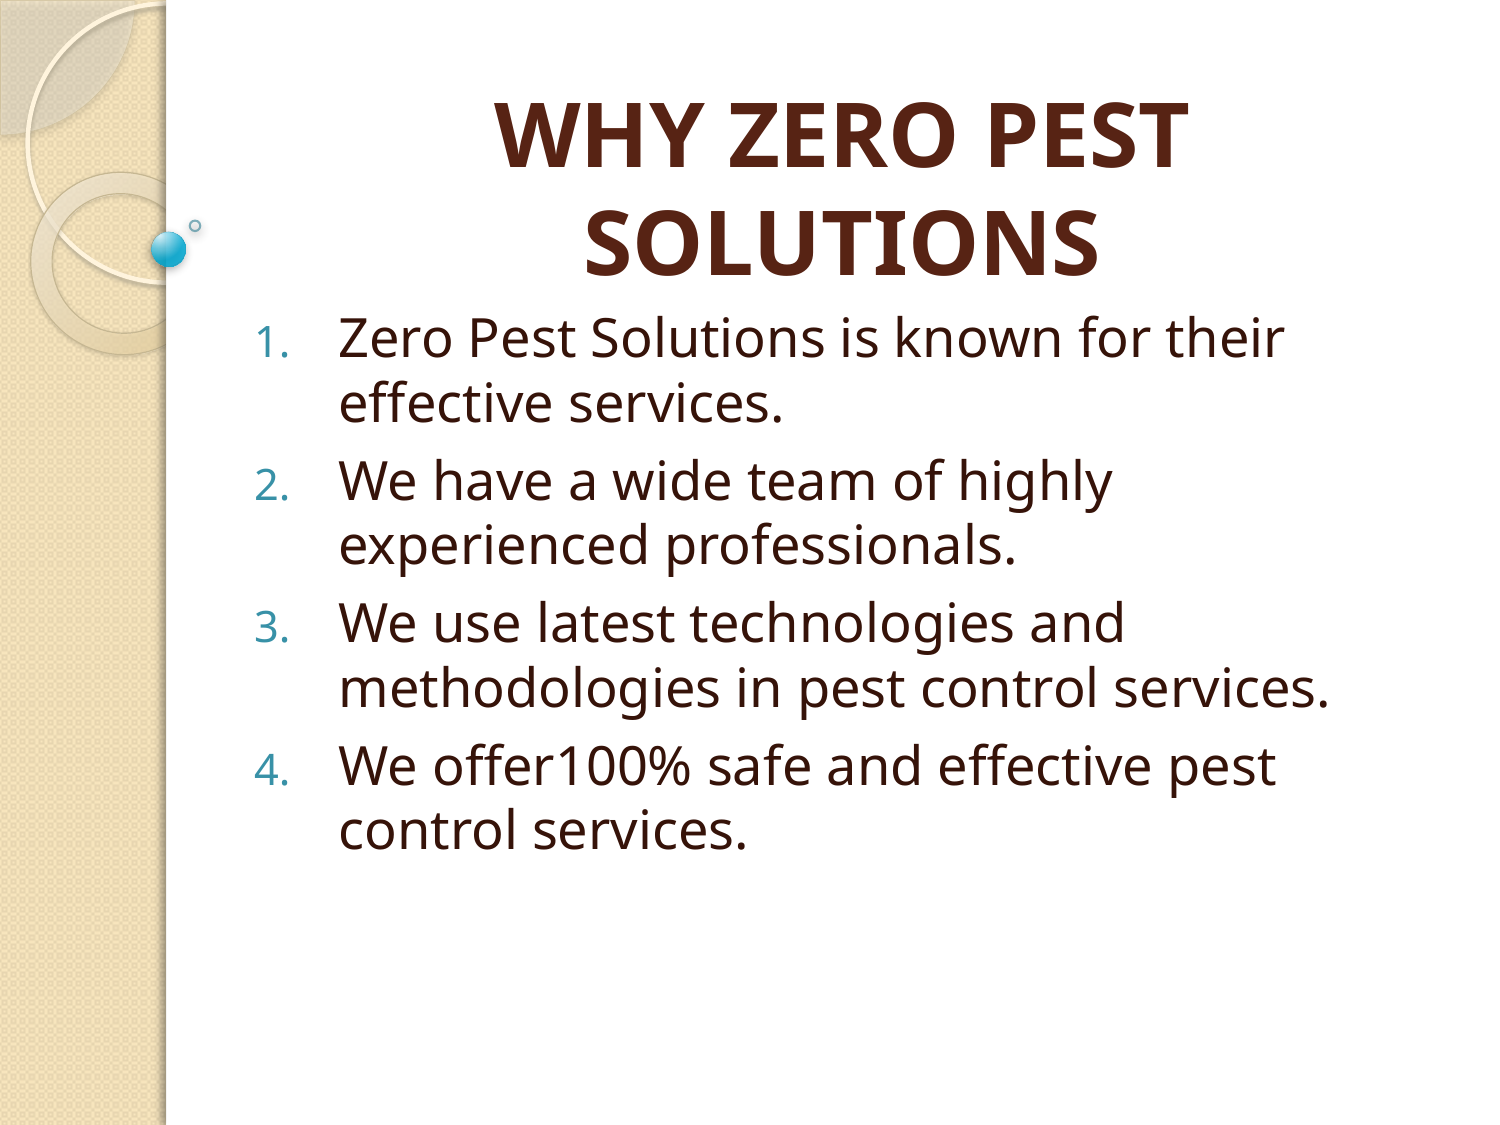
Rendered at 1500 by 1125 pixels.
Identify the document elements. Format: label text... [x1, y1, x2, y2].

title WHY ZERO PEST SOLUTIONS [234, 59, 1450, 301]
subtitle Zero Pest Solutions is known for their effective services. We have a wide team of highly experienced professionals. We use latest technologies and methodologies in pest control services. We offer100% safe and effective pest control services. [234, 303, 1450, 1063]
